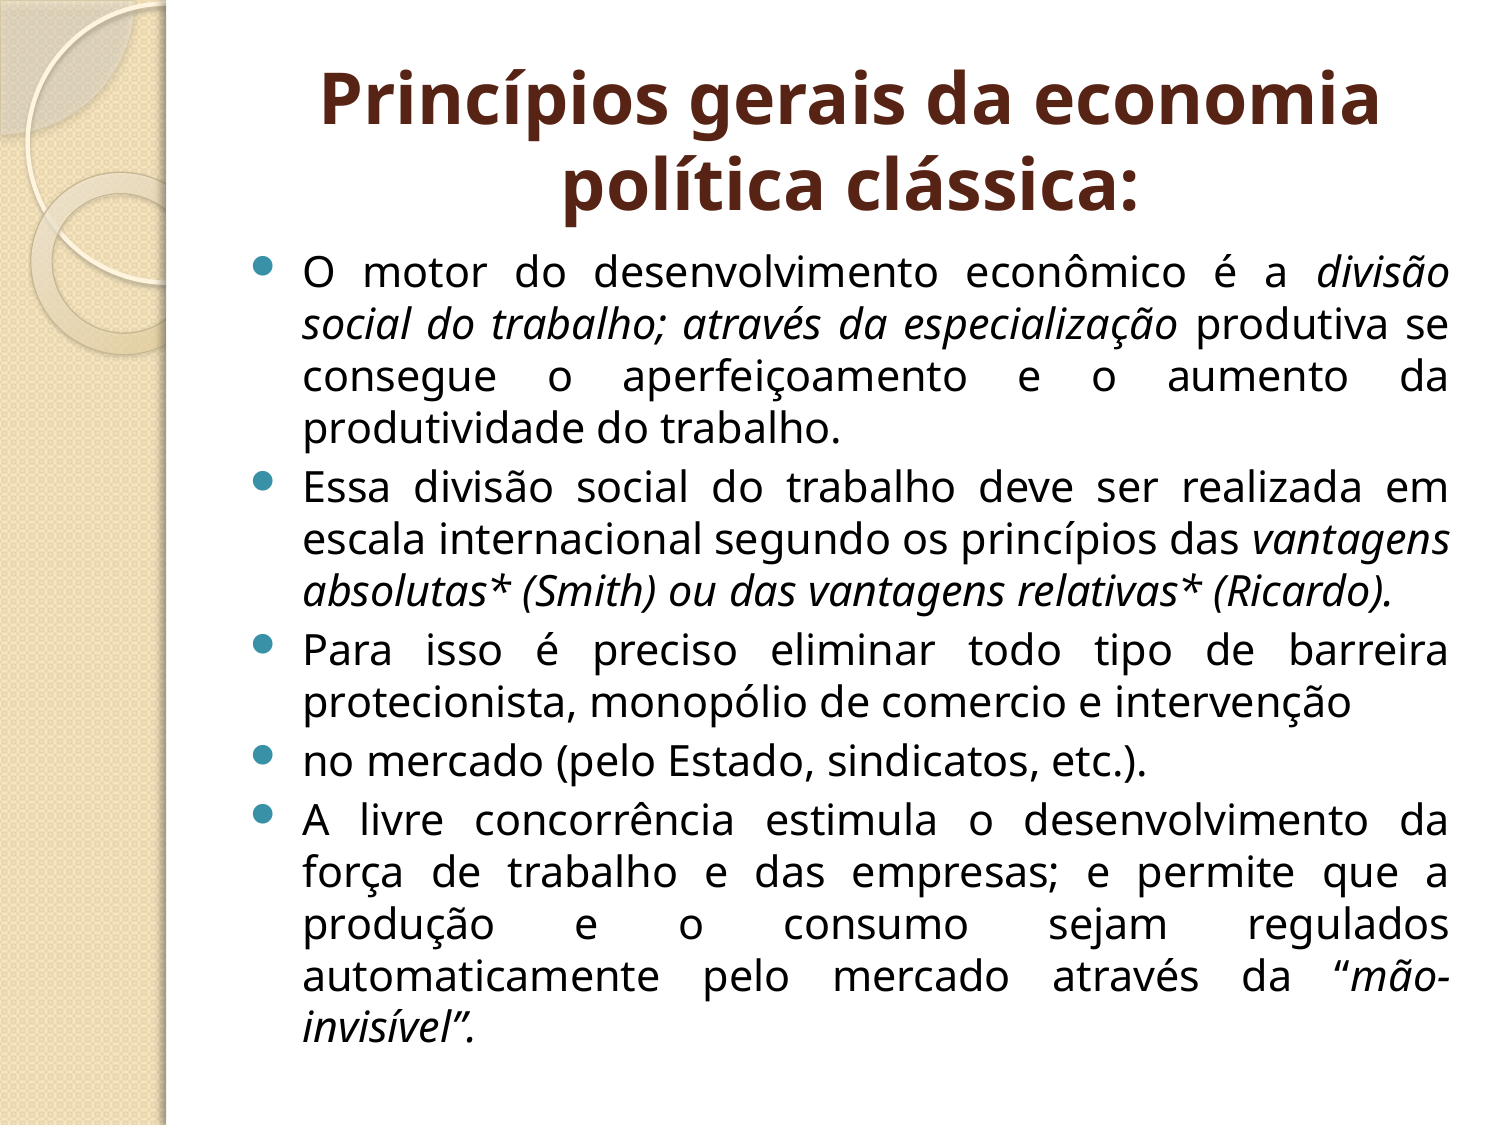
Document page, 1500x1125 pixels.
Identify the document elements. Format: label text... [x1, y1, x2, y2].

title Princípios gerais da economia política clássica: [235, 45, 1466, 233]
list O motor do desenvolvimento econômico é a divisão social do trabalho; através da especialização produtiva se consegue o aperfeiçoamento e o aumento da produtividade do trabalho. Essa divisão social do trabalho deve ser realizada em escala internacional segundo os princípios das vantagens absolutas* (Smith) ou das vantagens relativas* (Ricardo). Para isso é preciso eliminar todo tipo de barreira protecionista, monopólio de comercio e intervenção no mercado (pelo Estado, sindicatos, etc.). A livre concorrência estimula o desenvolvimento da força de trabalho e das empresas; e permite que a produção e o consumo sejam regulados automaticamente pelo mercado através da “mão-invisível”. [235, 237, 1466, 1071]
